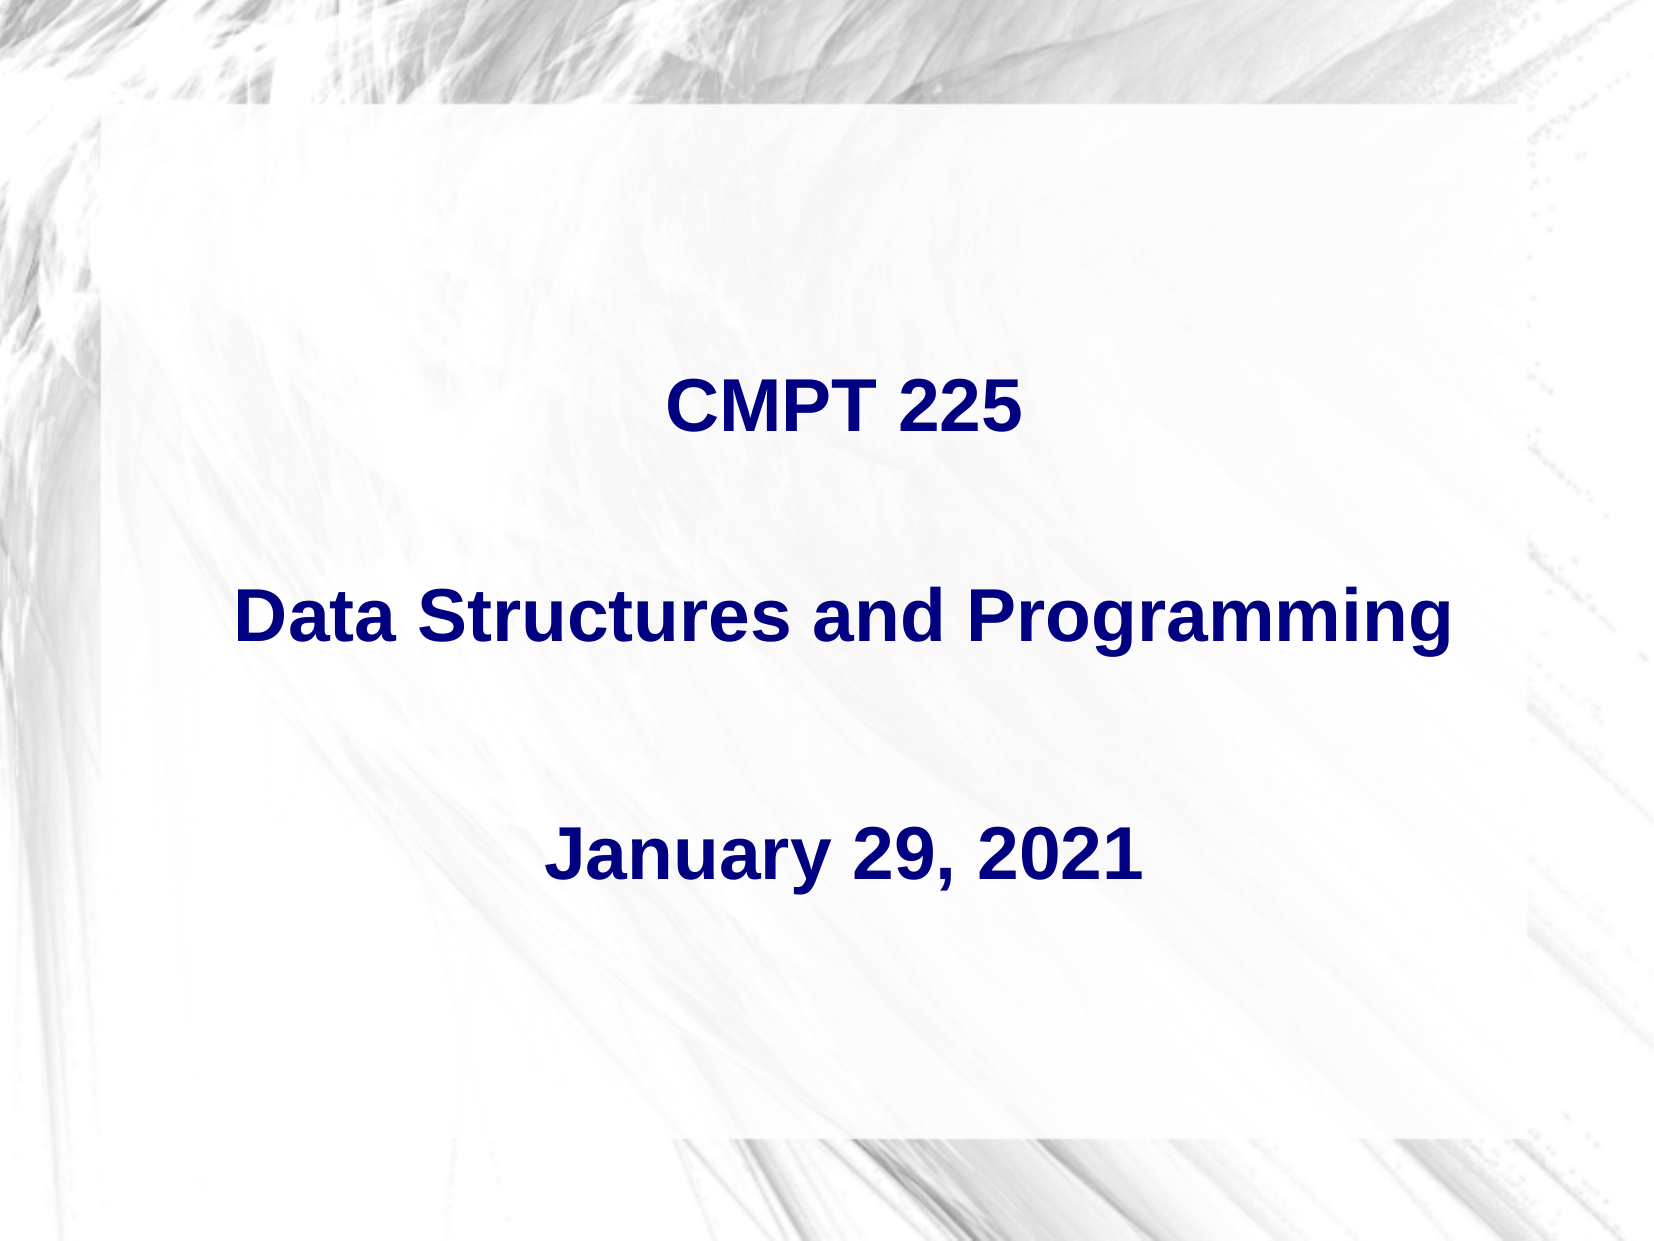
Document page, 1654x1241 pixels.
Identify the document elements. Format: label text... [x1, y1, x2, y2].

list CMPT 225 Data Structures and Programming January 29, 2021 [118, 237, 1571, 1134]
picture [0, 0, 1654, 1241]
